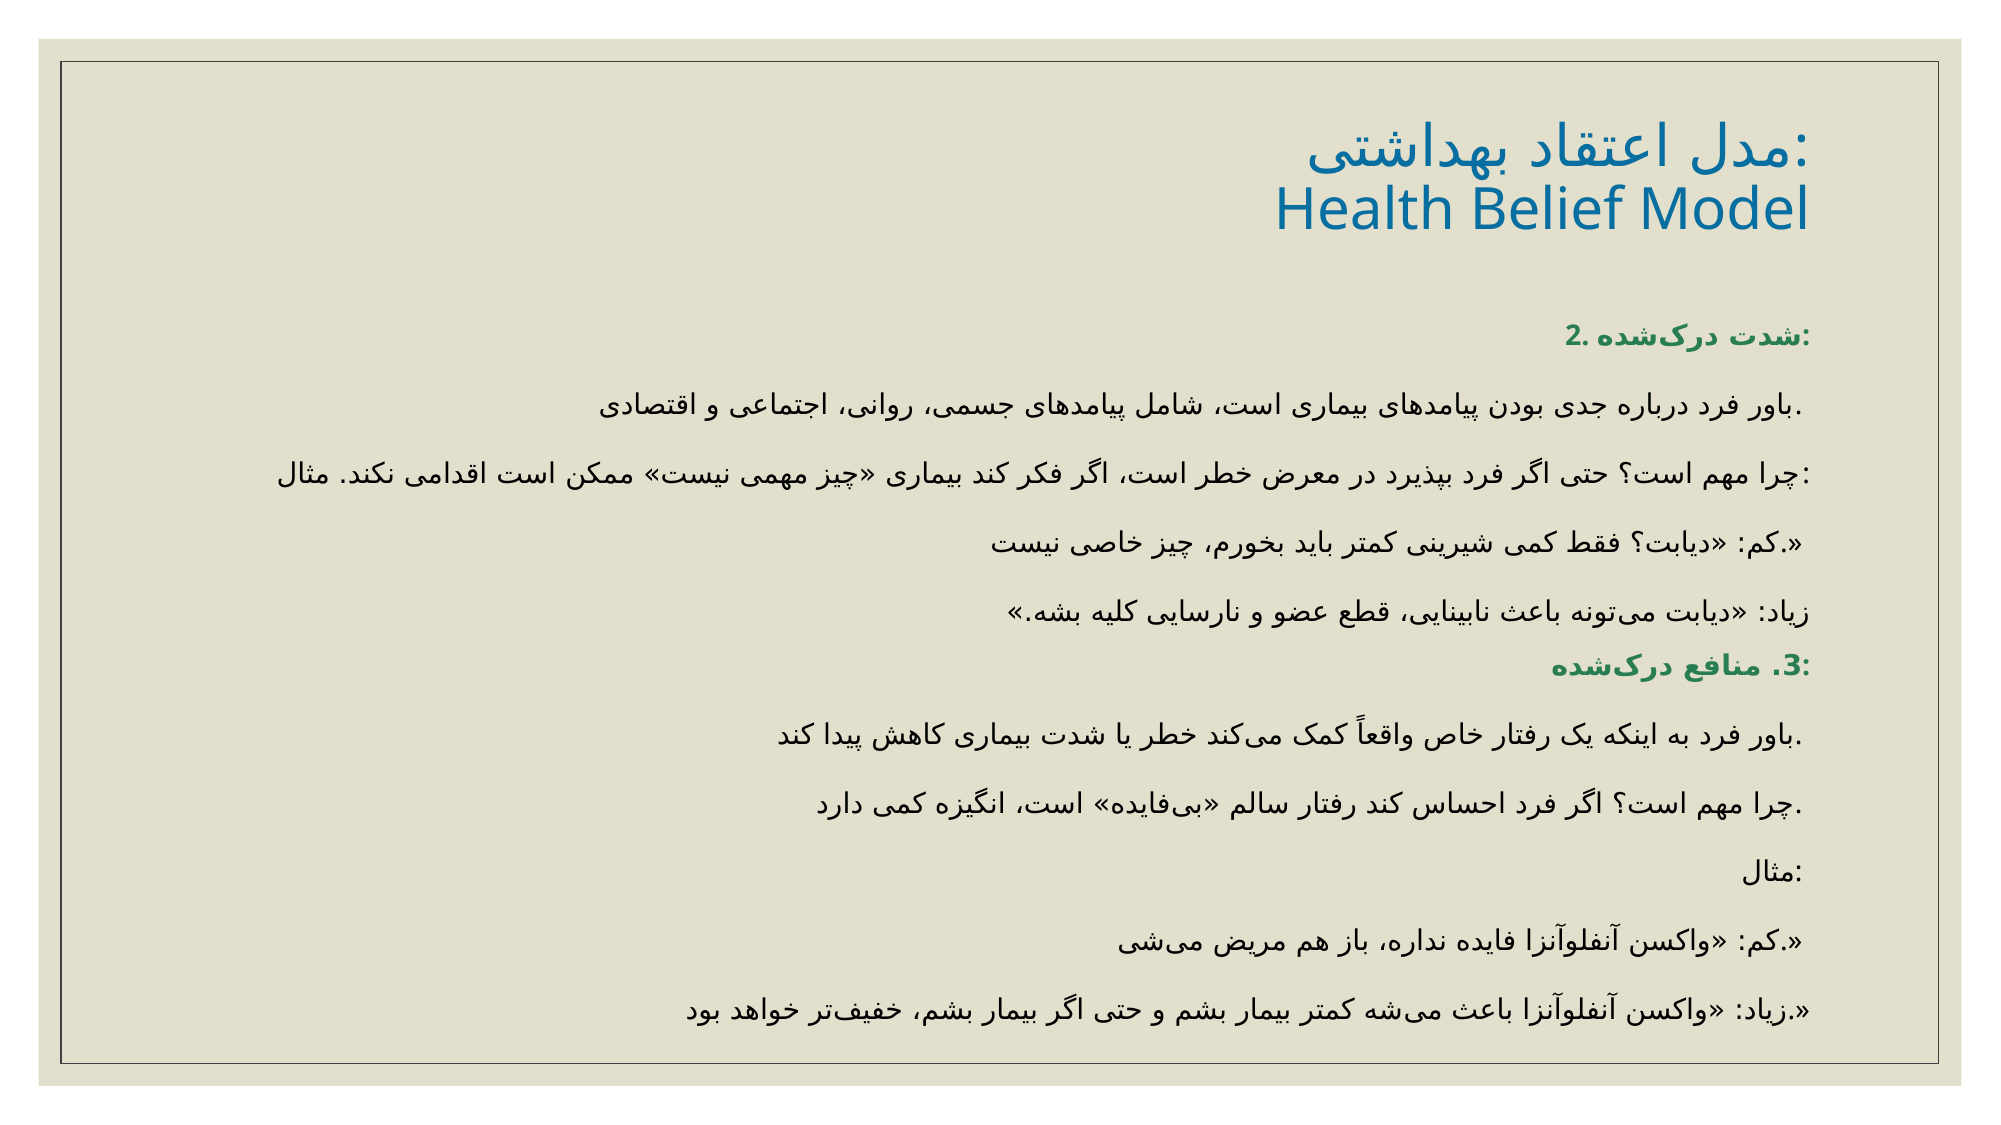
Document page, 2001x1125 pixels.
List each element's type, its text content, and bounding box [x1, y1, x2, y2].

title مدل اعتقاد بهداشتی: Health Belief Model [174, 105, 1825, 253]
list 2. شدت درک‌شده: باور فرد درباره جدی بودن پیامدهای بیماری است، شامل پیامدهای جسمی، روانی، اجتماعی و اقتصادی. چرا مهم است؟ حتی اگر فرد بپذیرد در معرض خطر است، اگر فکر کند بیماری «چیز مهمی نیست» ممکن است اقدامی نکند. مثال: کم: «دیابت؟ فقط کمی شیرینی کمتر باید بخورم، چیز خاصی نیست.» زیاد: «دیابت می‌تونه باعث نابینایی، قطع عضو و نارسایی کلیه بشه.» 3. منافع درک‌شده: باور فرد به اینکه یک رفتار خاص واقعاً کمک می‌کند خطر یا شدت بیماری کاهش پیدا کند. چرا مهم است؟ اگر فرد احساس کند رفتار سالم «بی‌فایده» است، انگیزه کمی دارد. مثال: کم: «واکسن آنفلوآنزا فایده نداره، باز هم مریض می‌شی.» زیاد: «واکسن آنفلوآنزا باعث می‌شه کمتر بیمار بشم و حتی اگر بیمار بشم، خفیف‌تر خواهد بود.» [174, 289, 1825, 1037]
